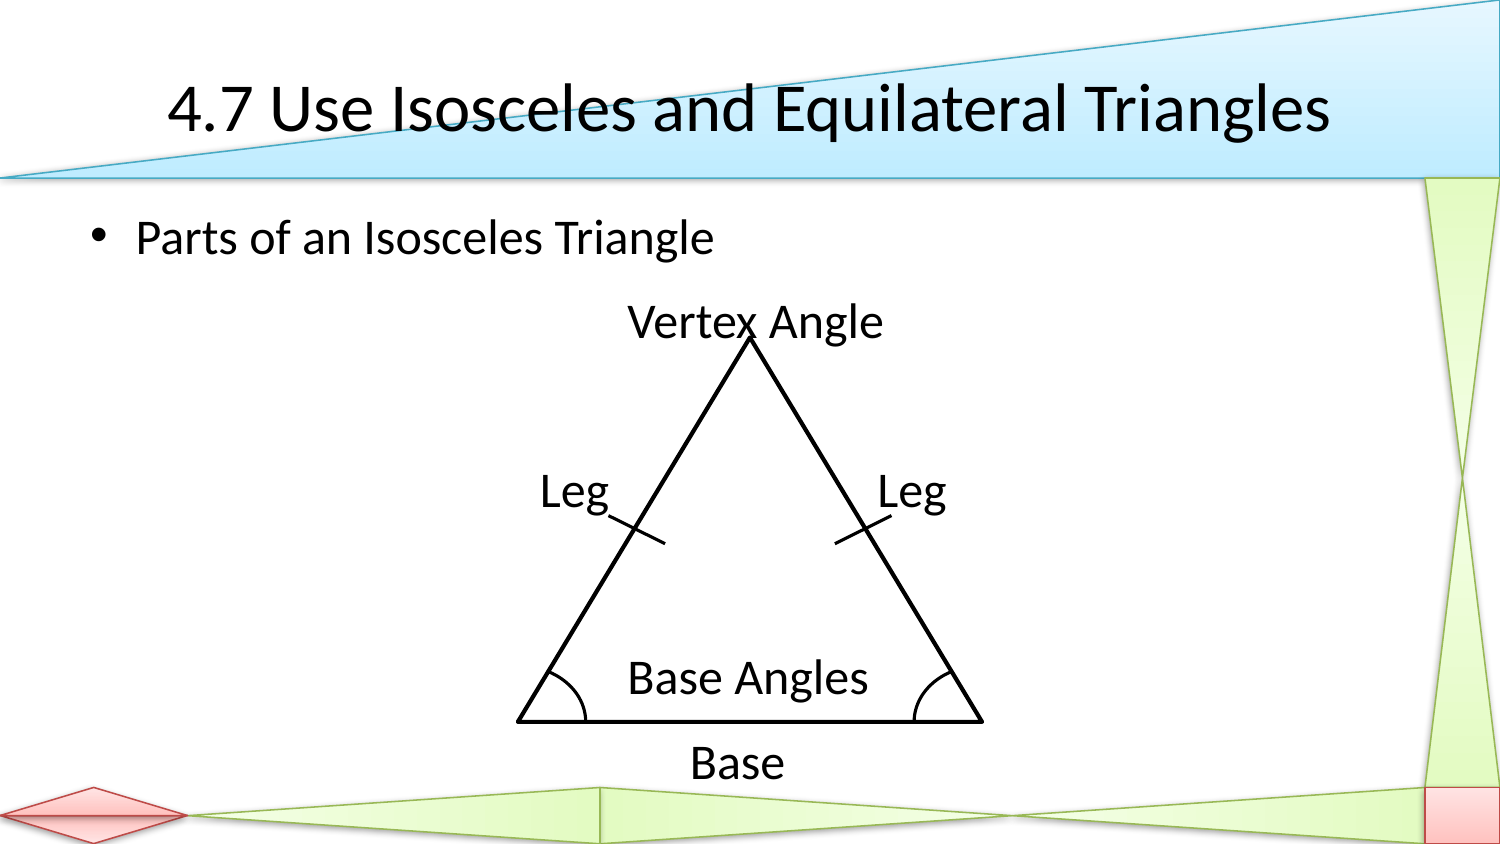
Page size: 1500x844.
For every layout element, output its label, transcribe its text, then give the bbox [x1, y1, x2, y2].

text_box Base [674, 787, 813, 797]
list Parts of an Isosceles Triangle [75, 196, 1425, 272]
title 4.7 Use Isosceles and Equilateral Triangles [75, 33, 1425, 175]
text_box Vertex Angle [612, 281, 913, 335]
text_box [449, 337, 1051, 779]
